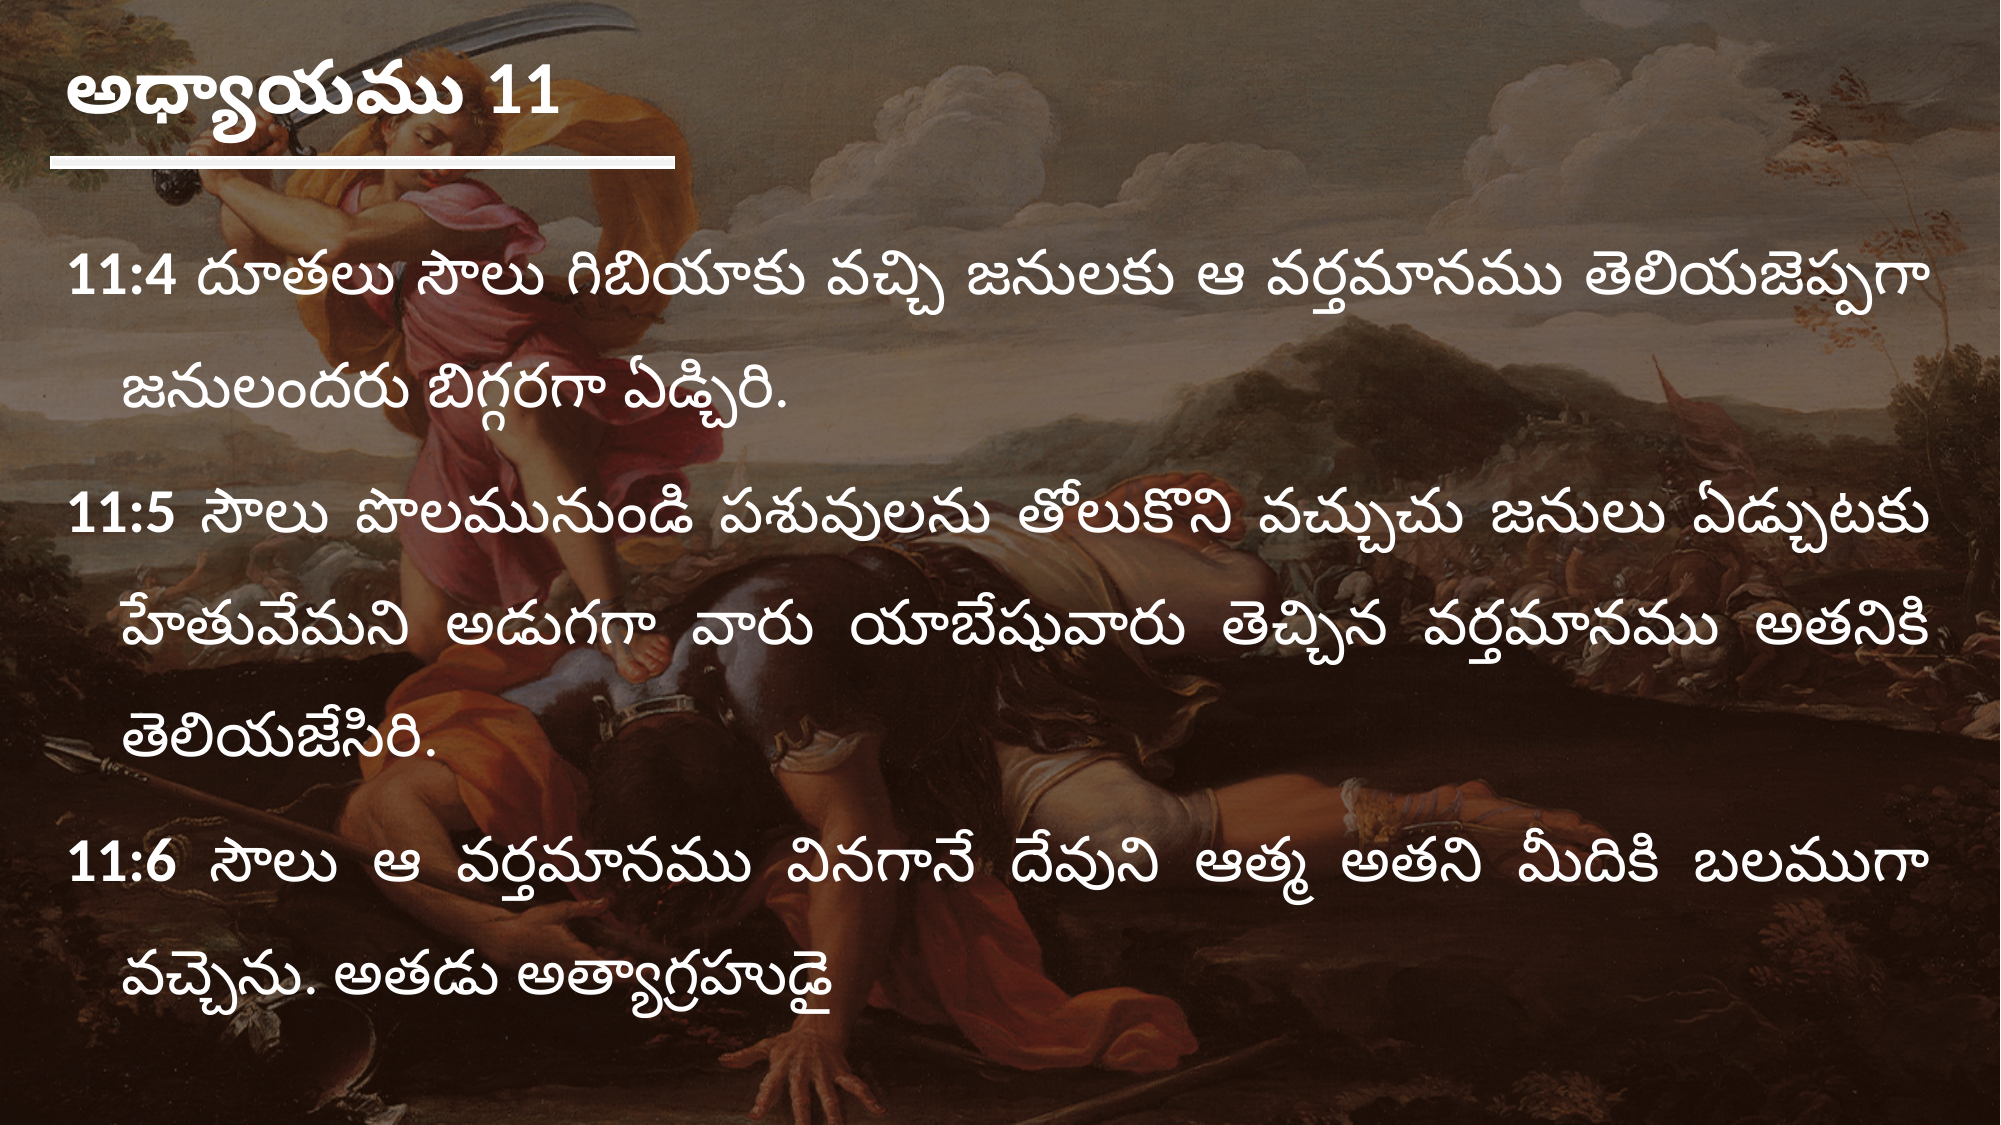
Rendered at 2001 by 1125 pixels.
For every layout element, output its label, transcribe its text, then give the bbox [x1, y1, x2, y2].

picture [0, 0, 2000, 1125]
list 11:4 దూతలు సౌలు గిబియాకు వచ్చి జనులకు ఆ వర్తమానము తెలియజెప్పగా జనులందరు బిగ్గరగా ఏడ్చిరి. 11:5 సౌలు పొలమునుండి పశువులను తోలుకొని వచ్చుచు జనులు ఏడ్చుటకు హేతువేమని అడుగగా వారు యాబేషువారు తెచ్చిన వర్తమానము అతనికి తెలియజేసిరి. 11:6 సౌలు ఆ వర్తమానము వినగానే దేవుని ఆత్మ అతని మీదికి బలముగా వచ్చెను. అతడు అత్యాగ్రహుడై [50, 187, 1946, 1063]
title అధ్యాయము 11 [50, 0, 1925, 167]
